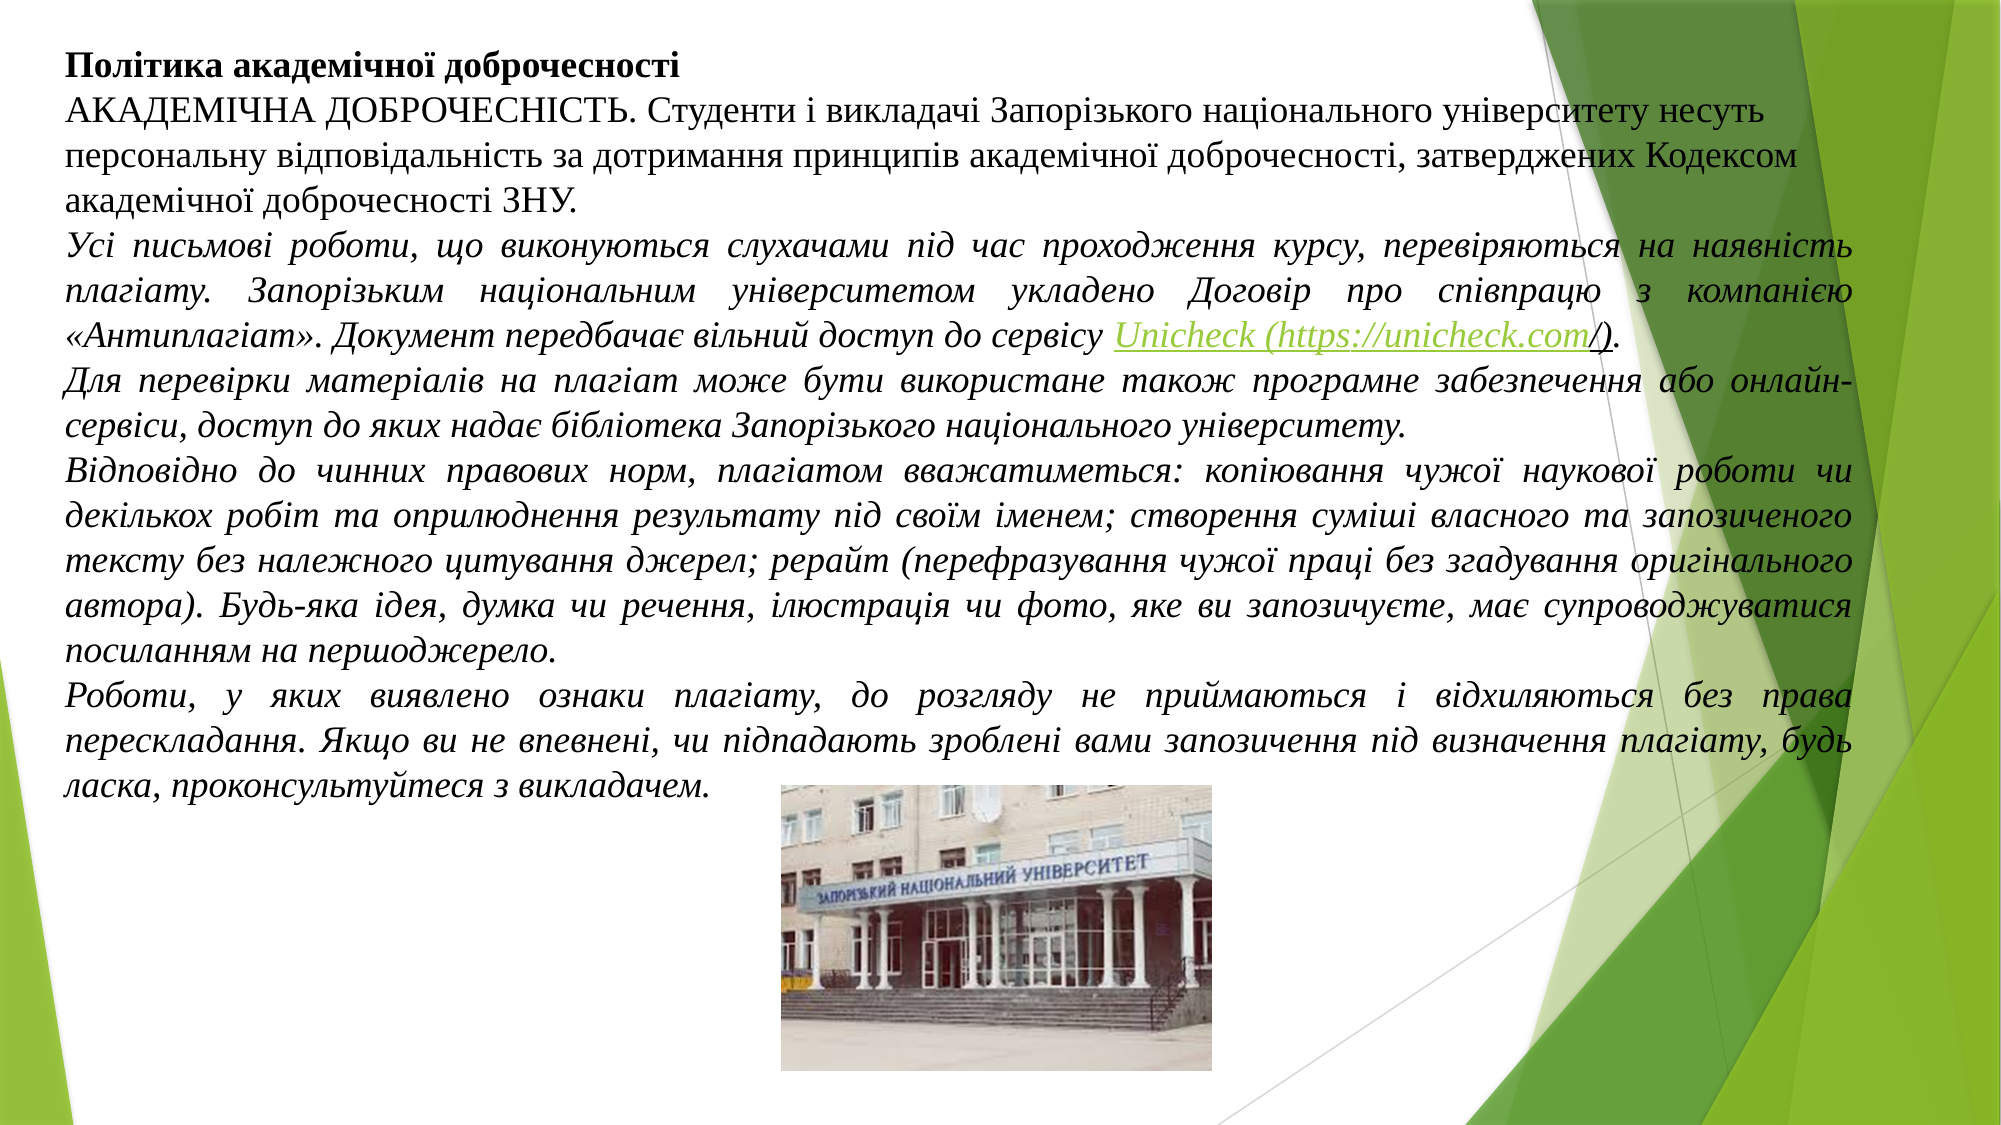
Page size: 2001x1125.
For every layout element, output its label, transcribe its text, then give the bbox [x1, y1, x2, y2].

text_box Політика академічної доброчесності АКАДЕМІЧНА ДОБРОЧЕСНІСТЬ. Студенти і викладачі Запорізького національного університету несуть персональну відповідальність за дотримання принципів академічної доброчесності, затверджених Кодексом академічної доброчесності ЗНУ. Усі письмові роботи, що виконуються слухачами під час проходження курсу, перевіряються на наявність плагіату. Запорізьким національним університетом укладено Договір про співпрацю з компанією «Антиплагіат». Документ передбачає вільний доступ до сервісу Unicheck (https://unicheck.com/). Для перевірки матеріалів на плагіат може бути використане також програмне забезпечення або онлайн-сервіси, доступ до яких надає бібліотека Запорізького національного університету. Відповідно до чинних правових норм, плагіатом вважатиметься: копіювання чужої наукової роботи чи декількох робіт та оприлюднення результату під своїм іменем; створення суміші власного та запозиченого тексту без належного цитування джерел; рерайт (перефразування чужої праці без згадування оригінального автора). Будь-яка ідея, думка чи речення, ілюстрація чи фото, яке ви запозичуєте, має супроводжуватися посиланням на першоджерело. Роботи, у яких виявлено ознаки плагіату, до розгляду не приймаються і відхиляються без права перескладання. Якщо ви не впевнені, чи підпадають зроблені вами запозичення під визначення плагіату, будь ласка, проконсультуйтеся з викладачем. [49, 32, 1870, 858]
picture [781, 785, 1213, 1072]
